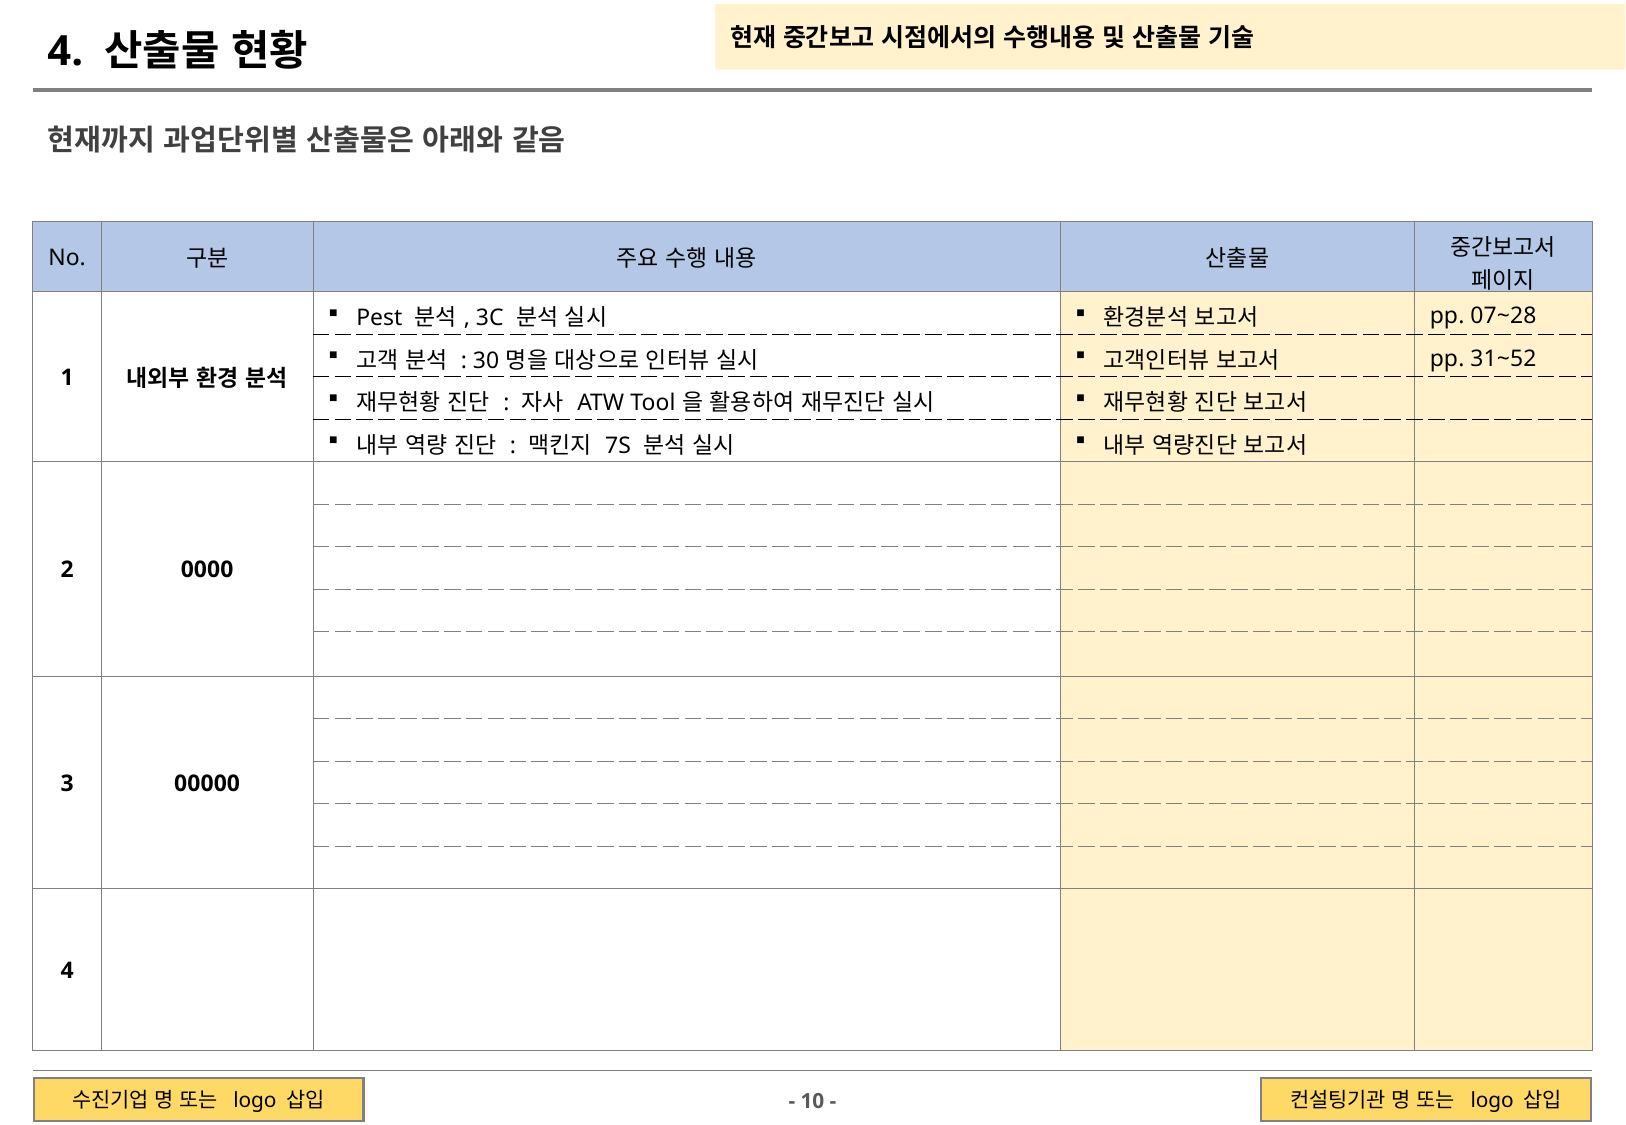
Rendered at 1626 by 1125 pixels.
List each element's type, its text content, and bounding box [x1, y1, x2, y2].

table_cell [314, 504, 1060, 547]
table_cell [1415, 377, 1592, 419]
table_cell [1415, 547, 1592, 589]
table_cell [1061, 462, 1414, 504]
text_box 현재 중간보고 시점에서의 수행내용 및 산출물 기술 [715, 4, 1625, 70]
table_cell 재무현황 진단 : 자사 ATW Tool을 활용하여 재무진단 실시 [314, 377, 1060, 419]
table_cell 환경분석 보고서 [1061, 292, 1414, 334]
table_cell [1415, 589, 1592, 632]
table_cell 3 [33, 677, 101, 888]
text_box 현재까지 과업단위별 산출물은 아래와 같음 [32, 113, 1593, 164]
table_cell 2 [33, 462, 101, 676]
table_cell [314, 547, 1060, 589]
table_cell [1061, 632, 1414, 676]
table_cell 0000 [102, 462, 313, 676]
table_cell [1415, 419, 1592, 461]
table_header 중간보고서 페이지 [1415, 222, 1592, 291]
table_cell [314, 677, 1060, 719]
table_cell 1 [33, 292, 101, 461]
table_cell [314, 462, 1060, 504]
table_cell [314, 761, 1060, 804]
table_cell 재무현황 진단 보고서 [1061, 377, 1414, 419]
table_cell [1061, 504, 1414, 547]
table_cell [1061, 761, 1414, 804]
table_cell pp. 31~52 [1415, 334, 1592, 377]
table_header 주요 수행 내용 [314, 222, 1060, 291]
table_header 구분 [102, 222, 313, 291]
table_cell 내외부 환경 분석 [102, 292, 313, 461]
table_cell [1061, 547, 1414, 589]
table_cell Pest 분석, 3C 분석 실시 [314, 292, 1060, 334]
text_box 4. 산출물 현황 [32, 16, 1061, 81]
table_cell [1415, 889, 1592, 1050]
table_cell [1061, 846, 1414, 888]
table_cell [1415, 846, 1592, 888]
table_cell [102, 889, 313, 1050]
table_cell [1415, 632, 1592, 676]
table_cell [314, 589, 1060, 632]
table_header No. [33, 222, 101, 291]
table_cell [1061, 804, 1414, 846]
table_cell [1415, 462, 1592, 504]
table_cell 00000 [102, 677, 313, 888]
table_cell [314, 804, 1060, 846]
table_cell [314, 889, 1060, 1050]
table_cell [1415, 761, 1592, 804]
table_cell 고객 분석 : 30명을 대상으로 인터뷰 실시 [314, 334, 1060, 377]
table_cell [1415, 504, 1592, 547]
table_cell 고객인터뷰 보고서 [1061, 334, 1414, 377]
table_header 산출물 [1061, 222, 1414, 291]
table_cell 내부 역량진단 보고서 [1061, 419, 1414, 461]
table_cell 내부 역량 진단 : 맥킨지 7S 분석 실시 [314, 419, 1060, 461]
table_cell [1061, 889, 1414, 1050]
table_cell [314, 632, 1060, 676]
table_cell [1415, 804, 1592, 846]
table_cell [314, 719, 1060, 761]
table_cell [314, 846, 1060, 888]
table_cell [1061, 589, 1414, 632]
table_cell [1061, 719, 1414, 761]
table_cell [1061, 677, 1414, 719]
table_cell 4 [33, 889, 101, 1050]
table_cell pp. 07~28 [1415, 292, 1592, 334]
table_cell [1415, 677, 1592, 719]
table_cell [1415, 719, 1592, 761]
